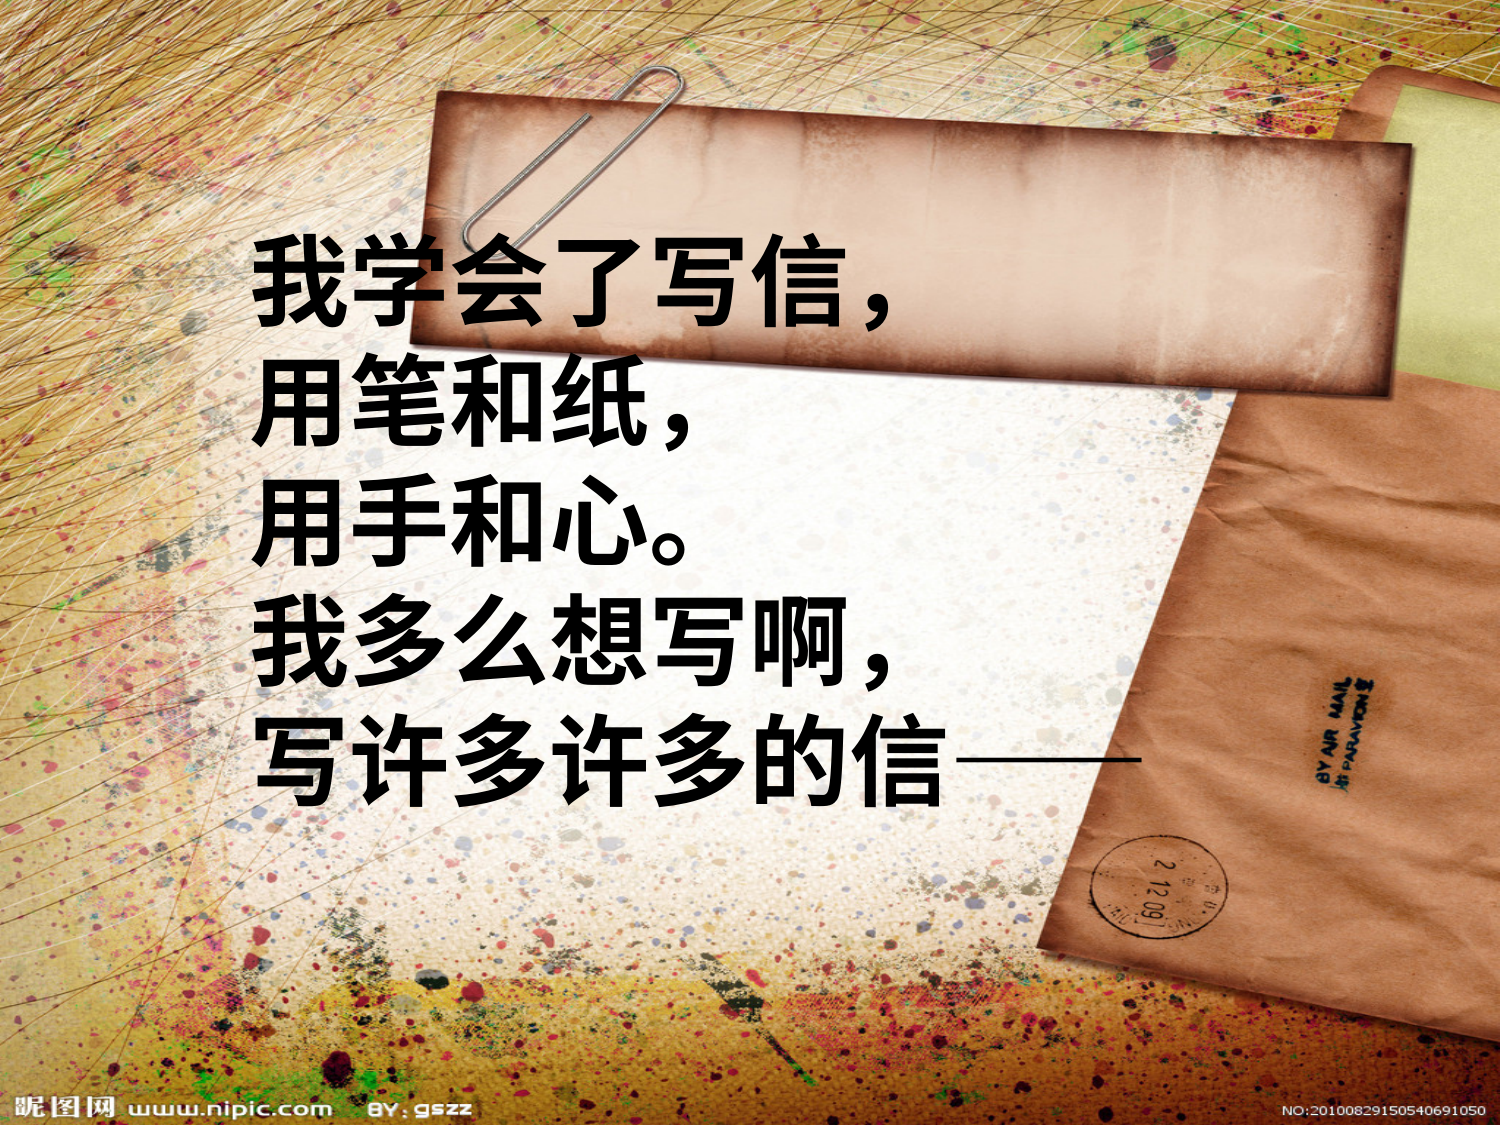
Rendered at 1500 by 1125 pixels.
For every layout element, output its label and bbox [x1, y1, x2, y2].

list [0, 0, 1500, 1125]
